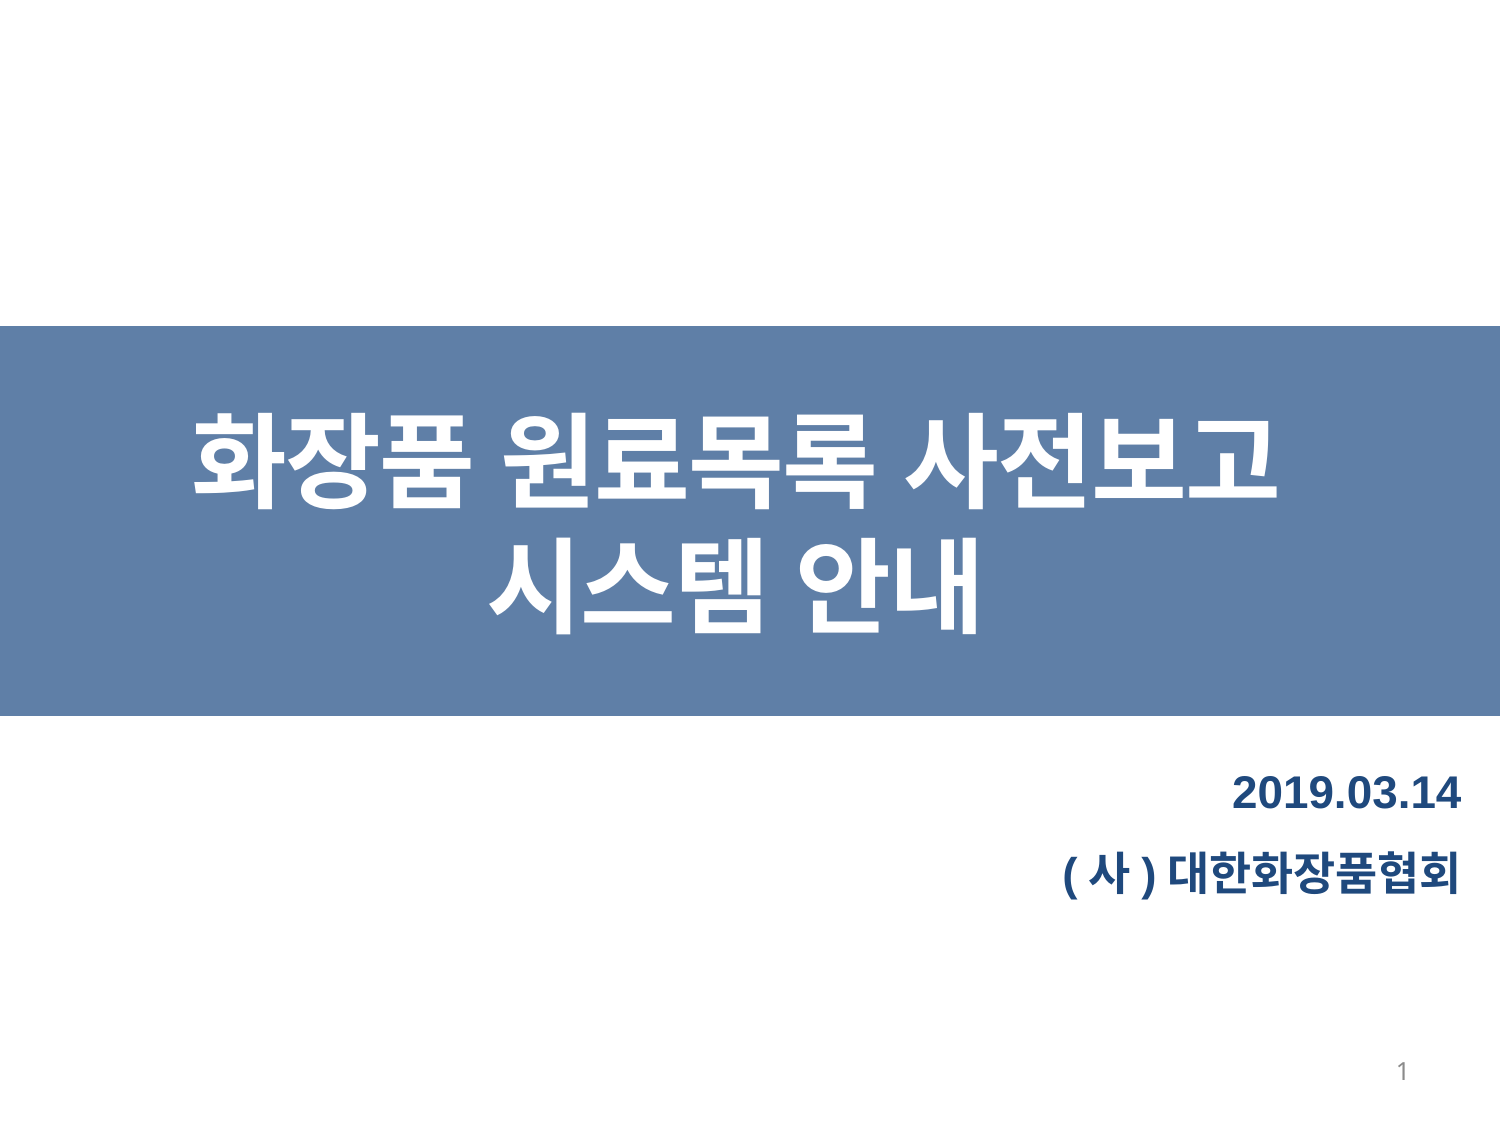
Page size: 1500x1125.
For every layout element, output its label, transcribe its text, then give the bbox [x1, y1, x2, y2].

slide_number 1 [1074, 1042, 1425, 1103]
text_box 화장품 원료목록 사전보고 시스템 안내 [0, 326, 1500, 716]
text_box 2019.03.14 (사)대한화장품협회 [809, 727, 1477, 908]
